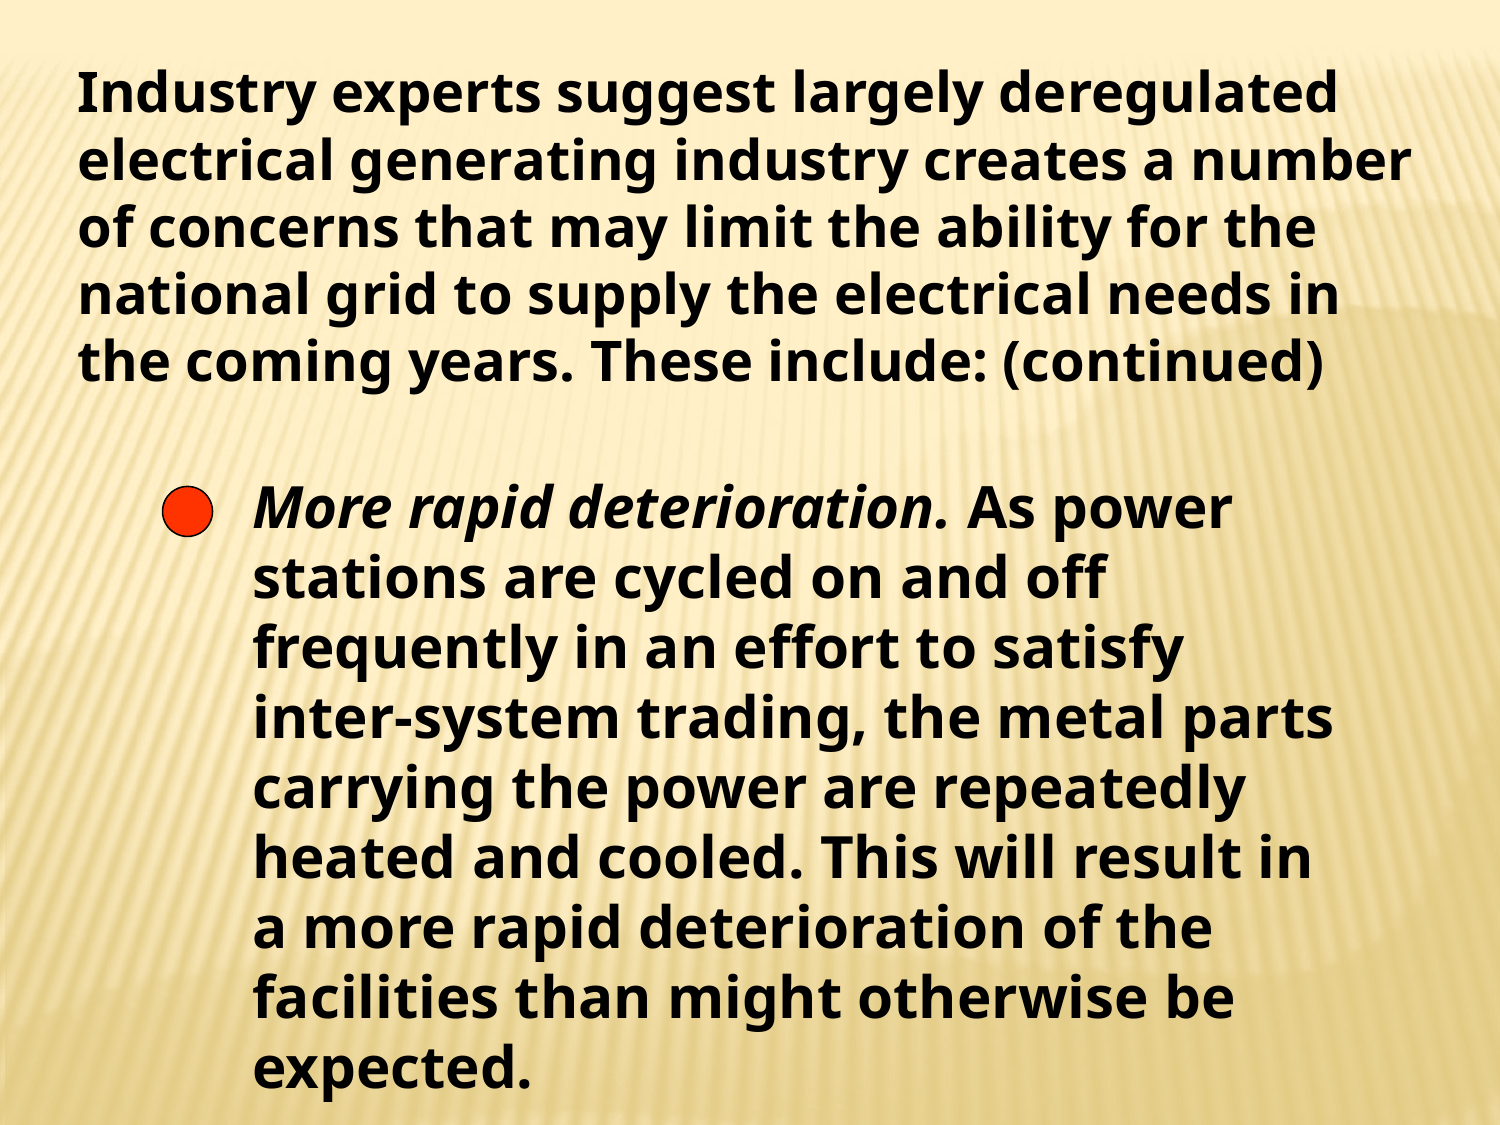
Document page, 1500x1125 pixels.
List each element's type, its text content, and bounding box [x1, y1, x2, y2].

text_box Industry experts suggest largely deregulated electrical generating industry creates a number of concerns that may limit the ability for the national grid to supply the electrical needs in the coming years. These include: (continued) [62, 37, 1450, 413]
text_box [162, 486, 213, 537]
text_box More rapid deterioration. As power stations are cycled on and off frequently in an effort to satisfy inter-system trading, the metal parts carrying the power are repeatedly heated and cooled. This will result in a more rapid deterioration of the facilities than might otherwise be expected. [237, 462, 1350, 1108]
